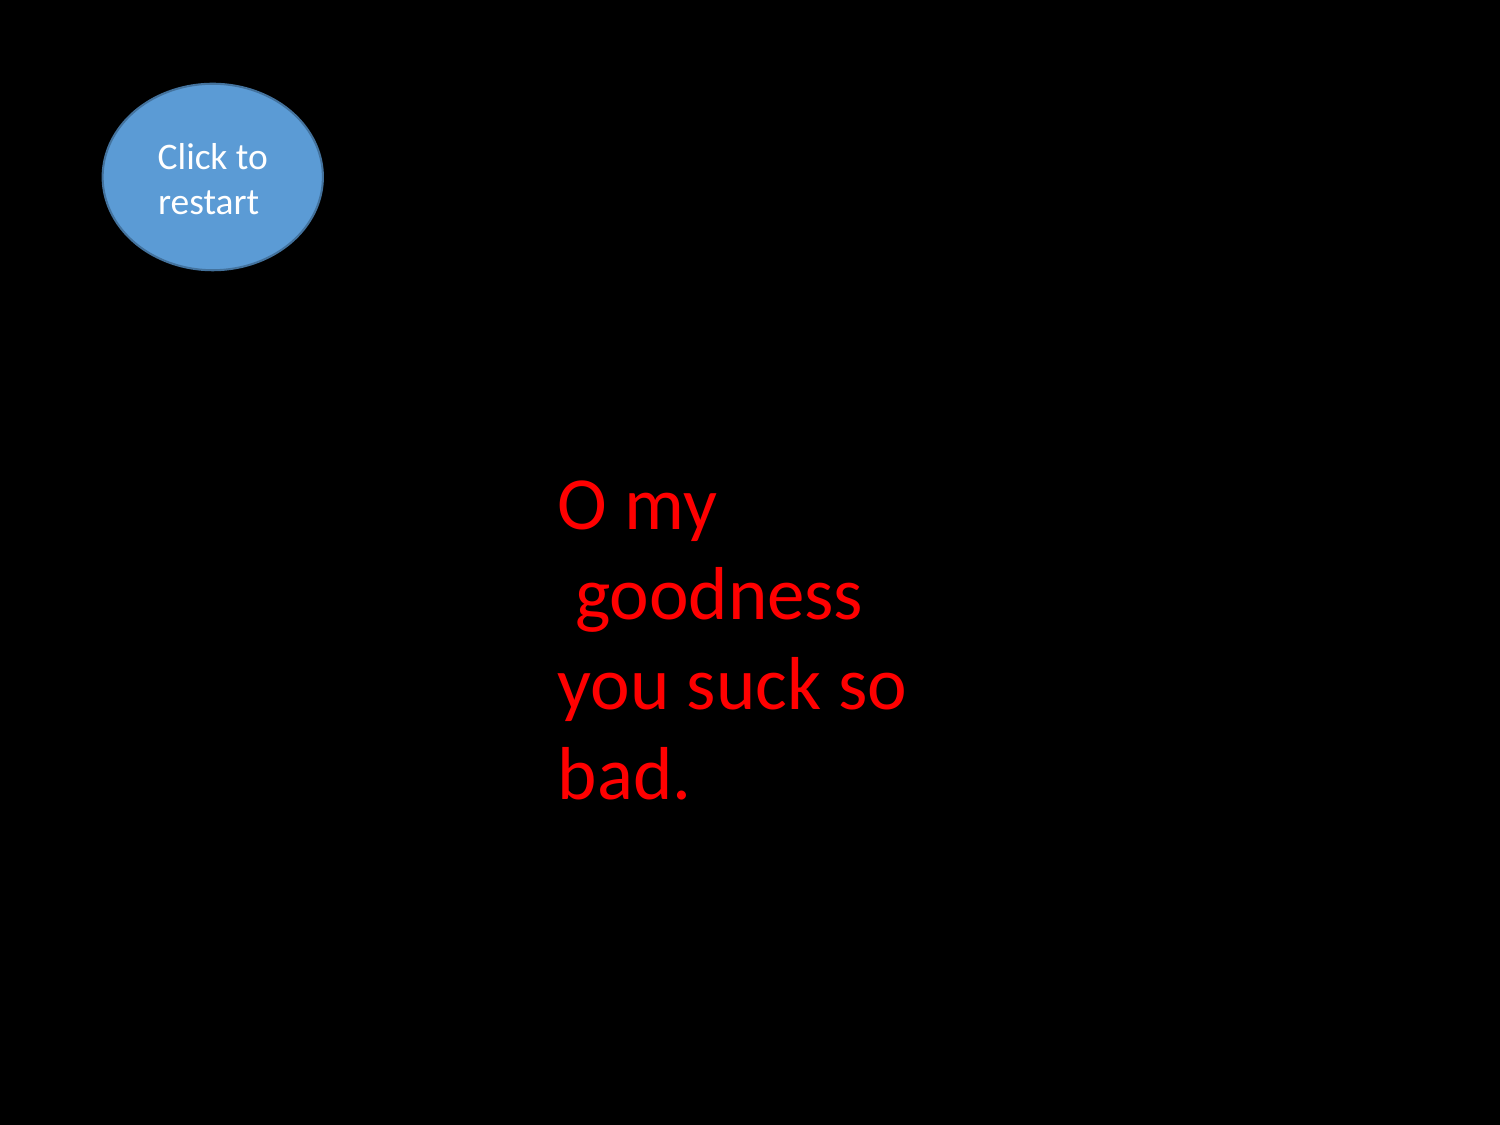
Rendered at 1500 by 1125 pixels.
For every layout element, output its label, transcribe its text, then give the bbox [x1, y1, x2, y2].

text_box O my goodness you suck so bad. [543, 447, 948, 822]
text_box Click to restart [101, 82, 324, 272]
